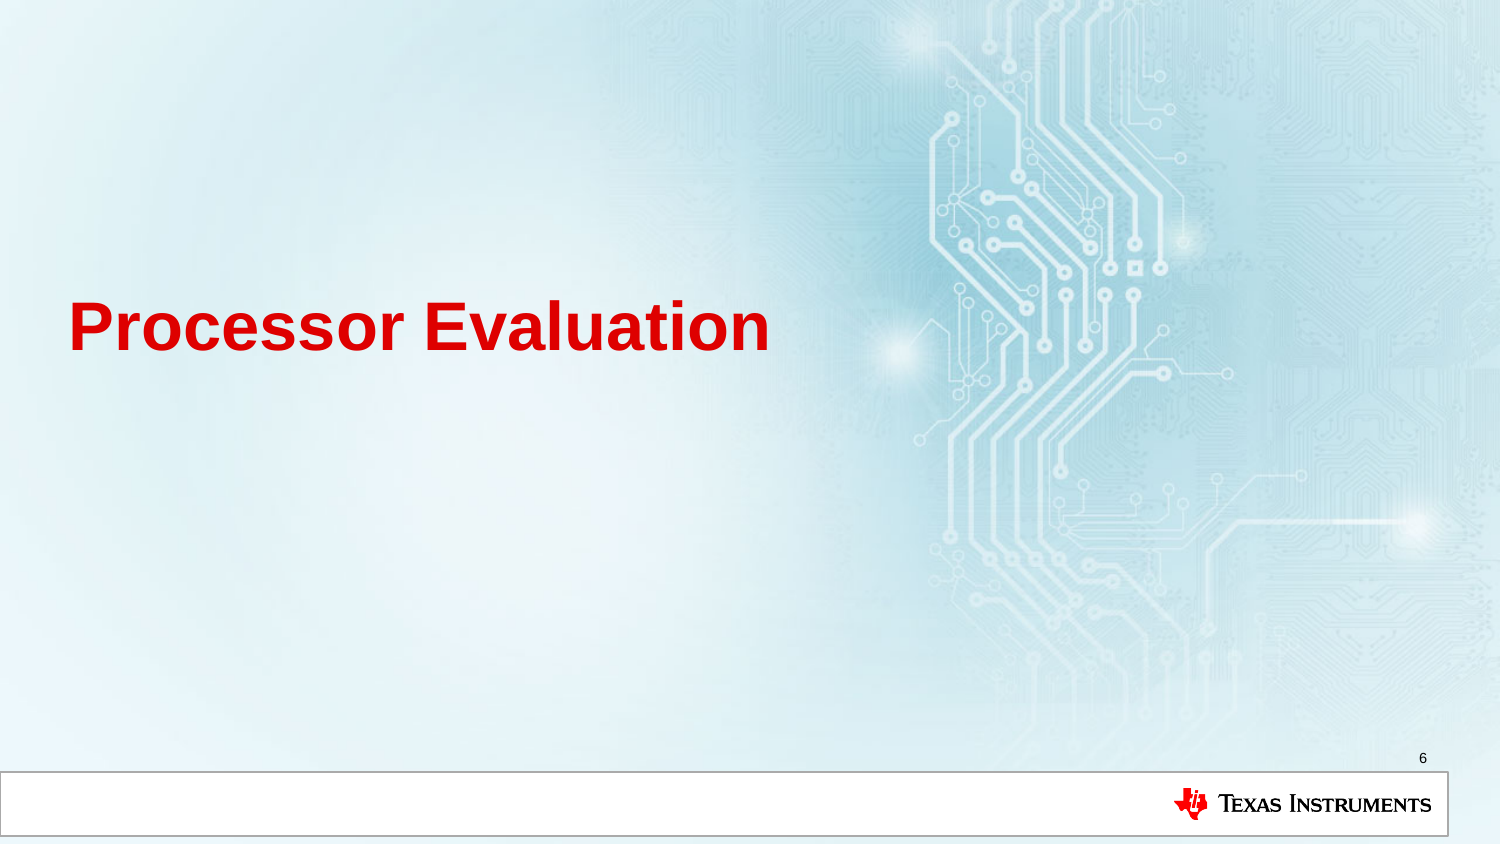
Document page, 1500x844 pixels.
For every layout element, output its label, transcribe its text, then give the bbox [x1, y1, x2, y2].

picture [0, 0, 1500, 844]
slide_number 6 [1089, 742, 1440, 769]
picture [1174, 788, 1431, 820]
title Processor Evaluation [56, 238, 1444, 421]
